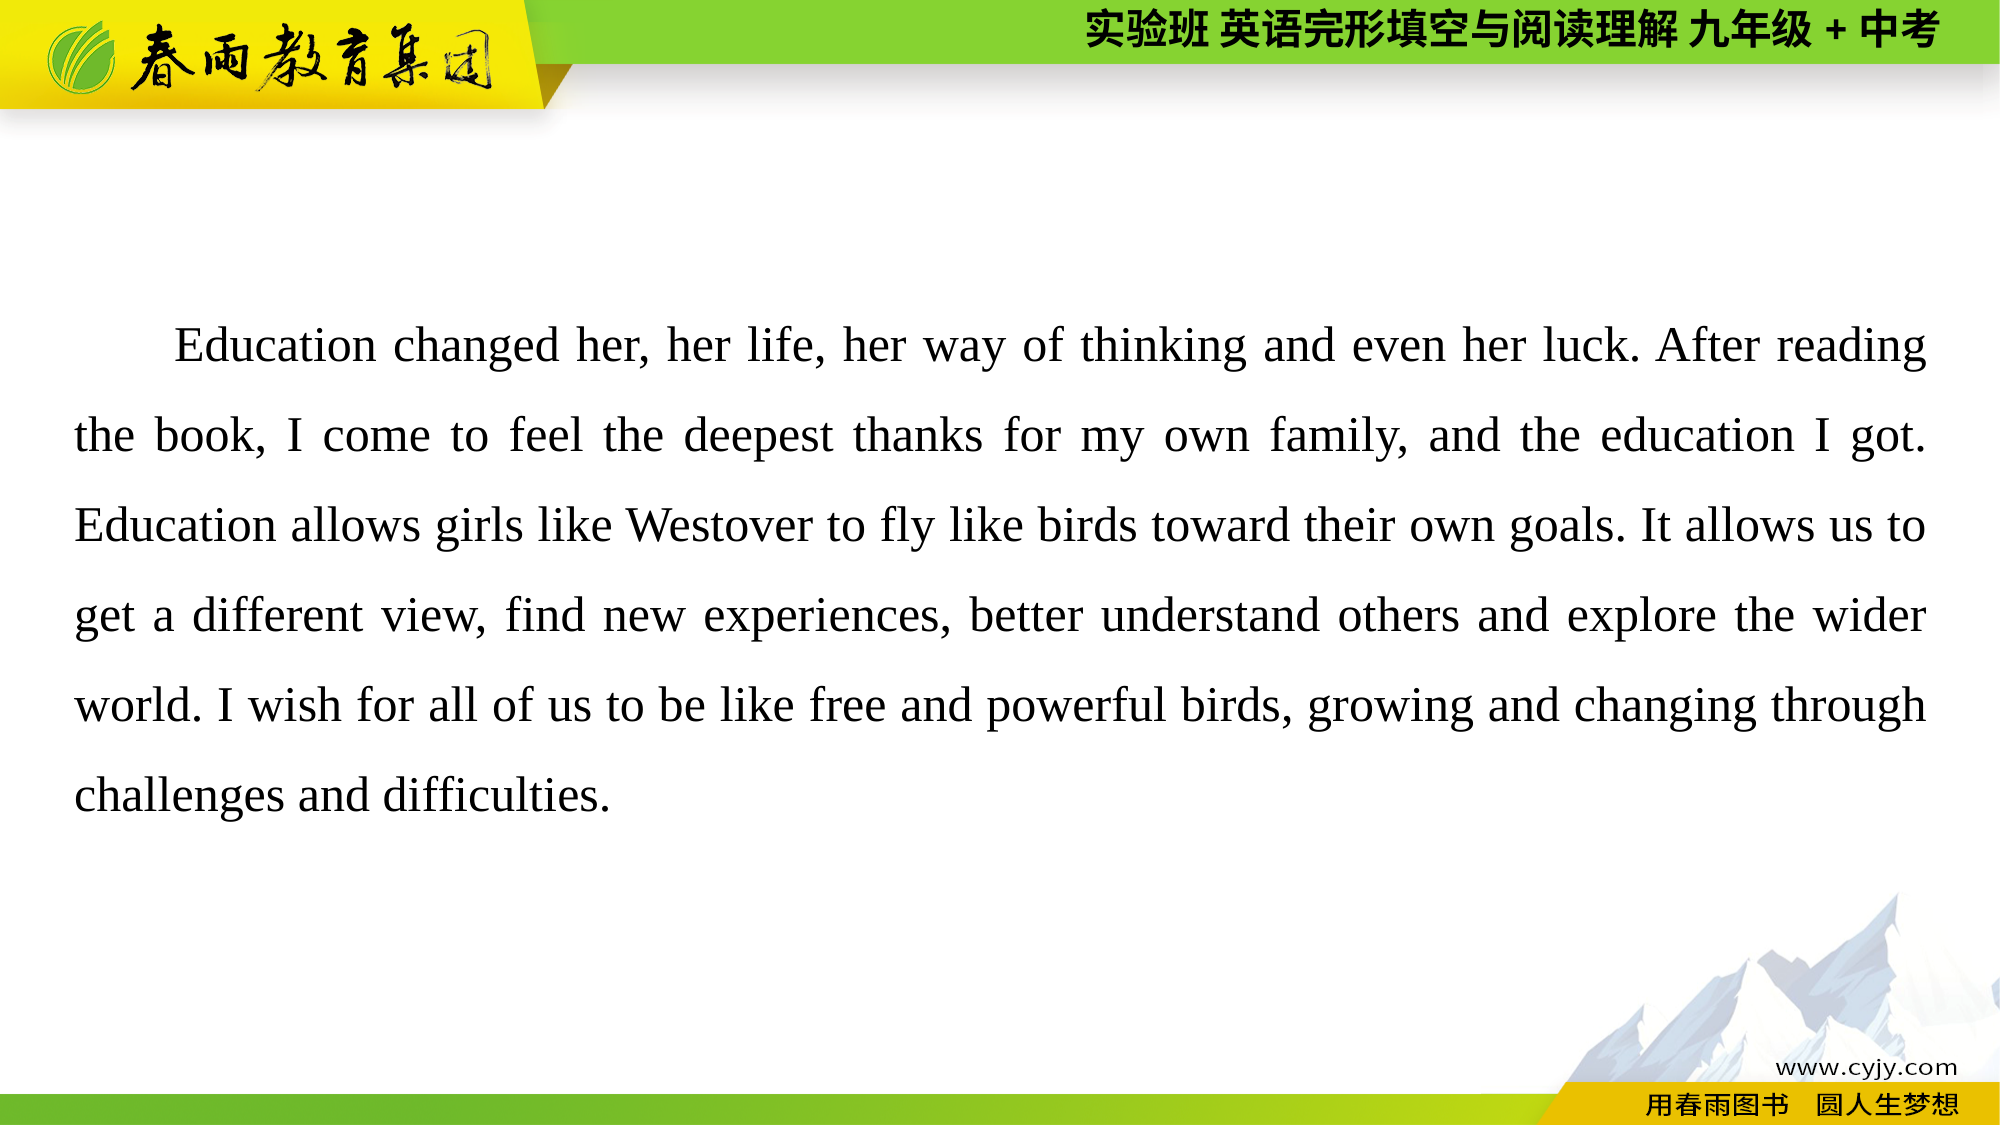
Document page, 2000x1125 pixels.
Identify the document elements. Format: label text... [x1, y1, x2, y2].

picture [0, 0, 2000, 1125]
list Education changed her, her life, her way of thinking and even her luck. After reading the book, I come to feel the deepest thanks for my own family, and the education I got. Education allows girls like Westover to fly like birds toward their own goals. It allows us to get a different view, find new experiences, better understand others and explore the wider world. I wish for all of us to be like free and powerful birds, growing and changing through challenges and difficulties. [59, 273, 1944, 834]
